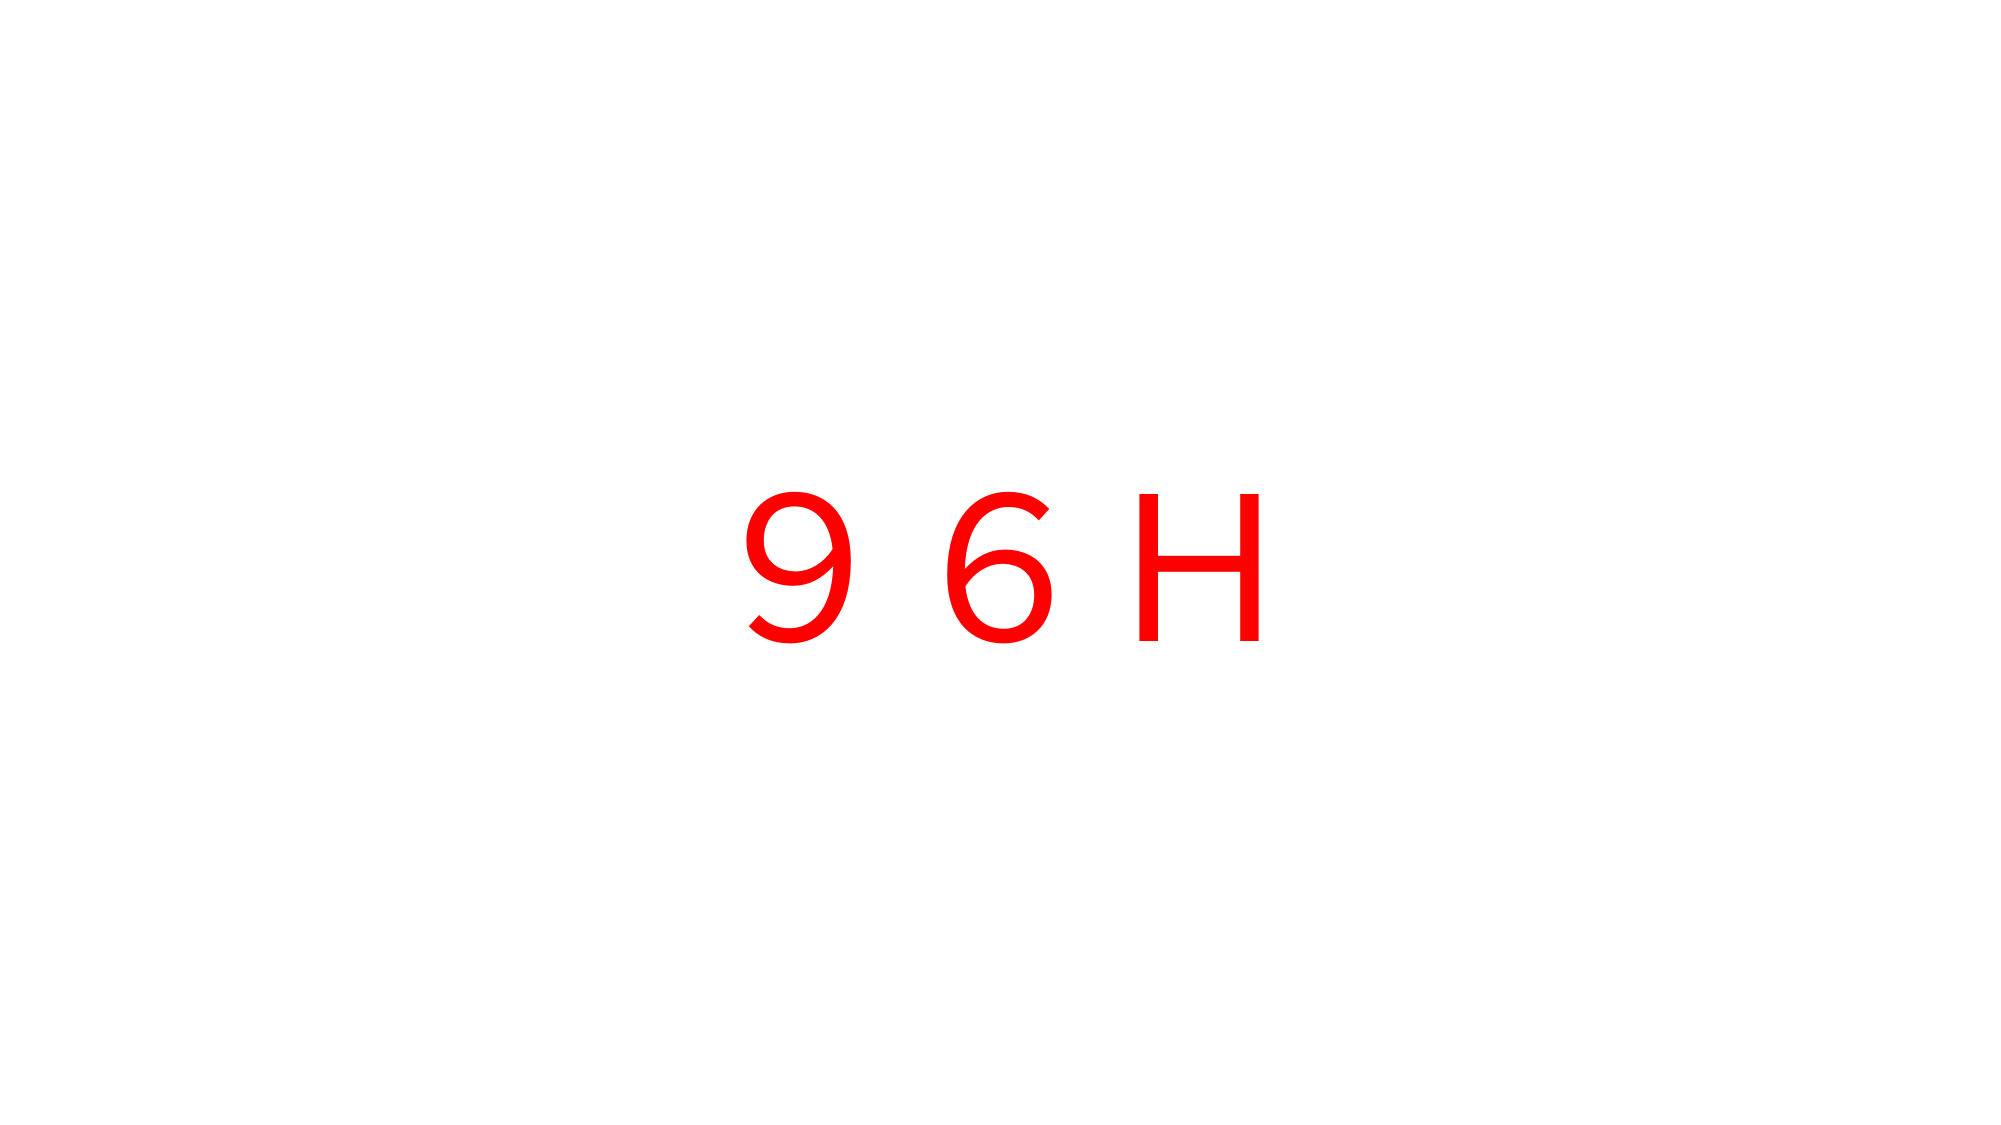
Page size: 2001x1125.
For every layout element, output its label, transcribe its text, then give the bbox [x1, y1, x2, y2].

text_box ９６Ｈ [685, 433, 1315, 689]
